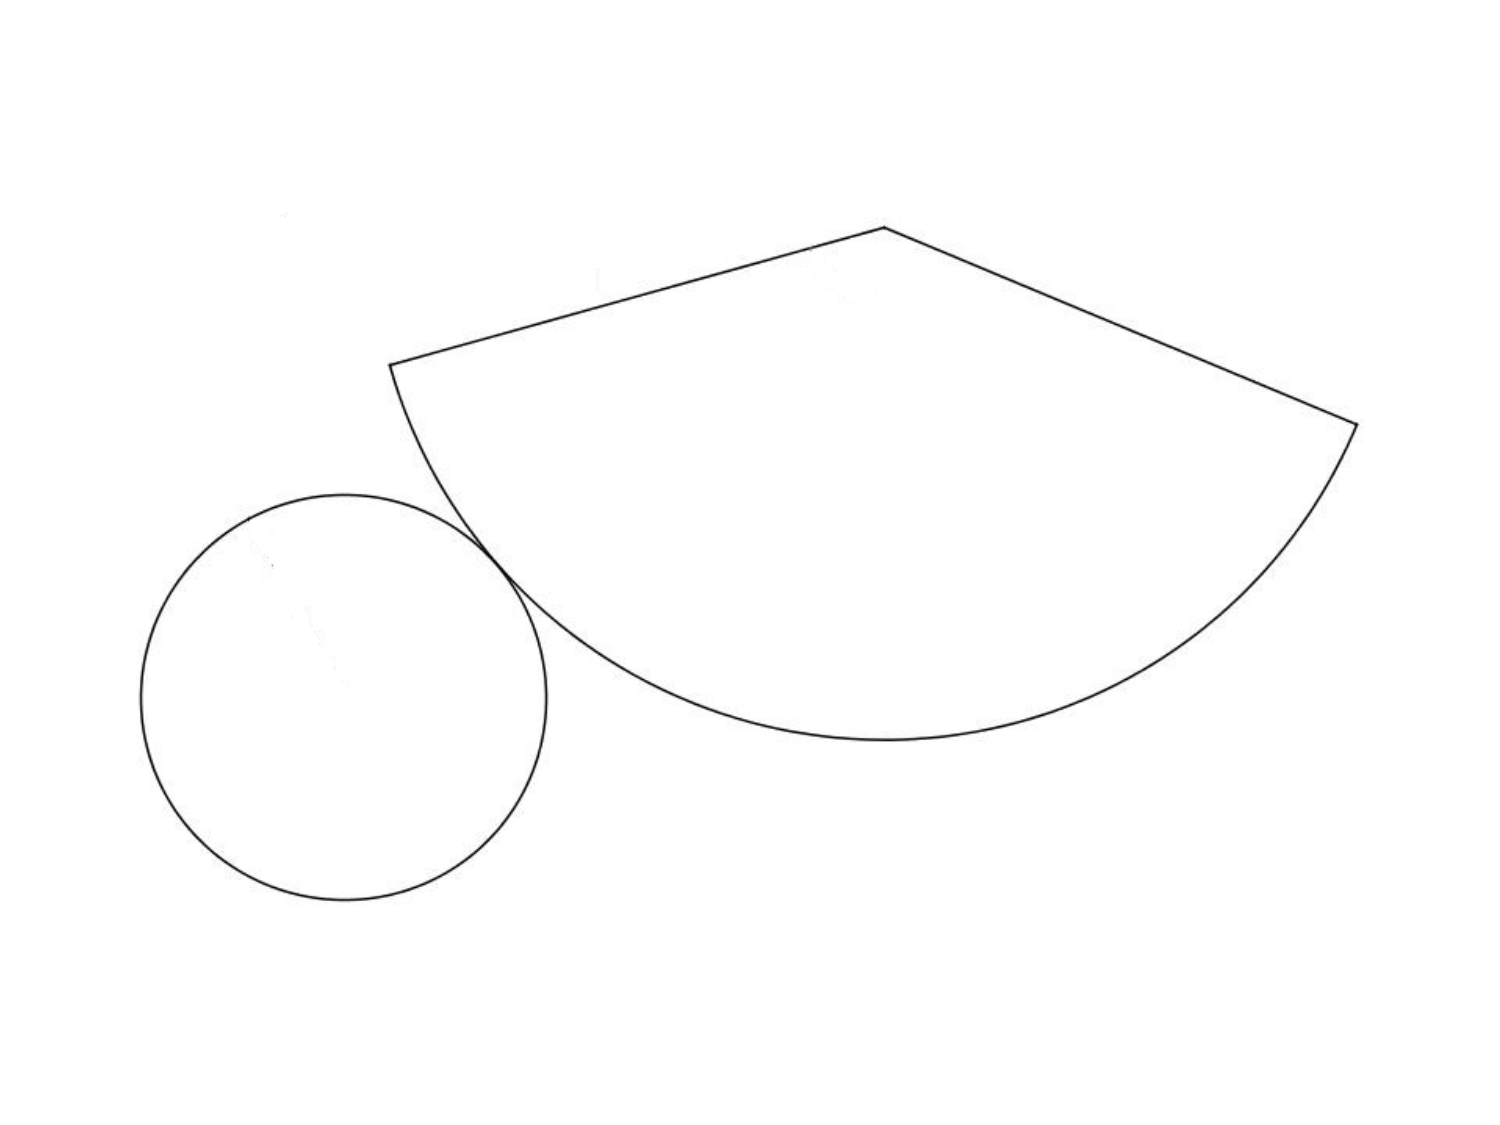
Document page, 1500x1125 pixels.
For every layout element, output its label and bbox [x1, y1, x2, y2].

picture [128, 213, 1372, 912]
